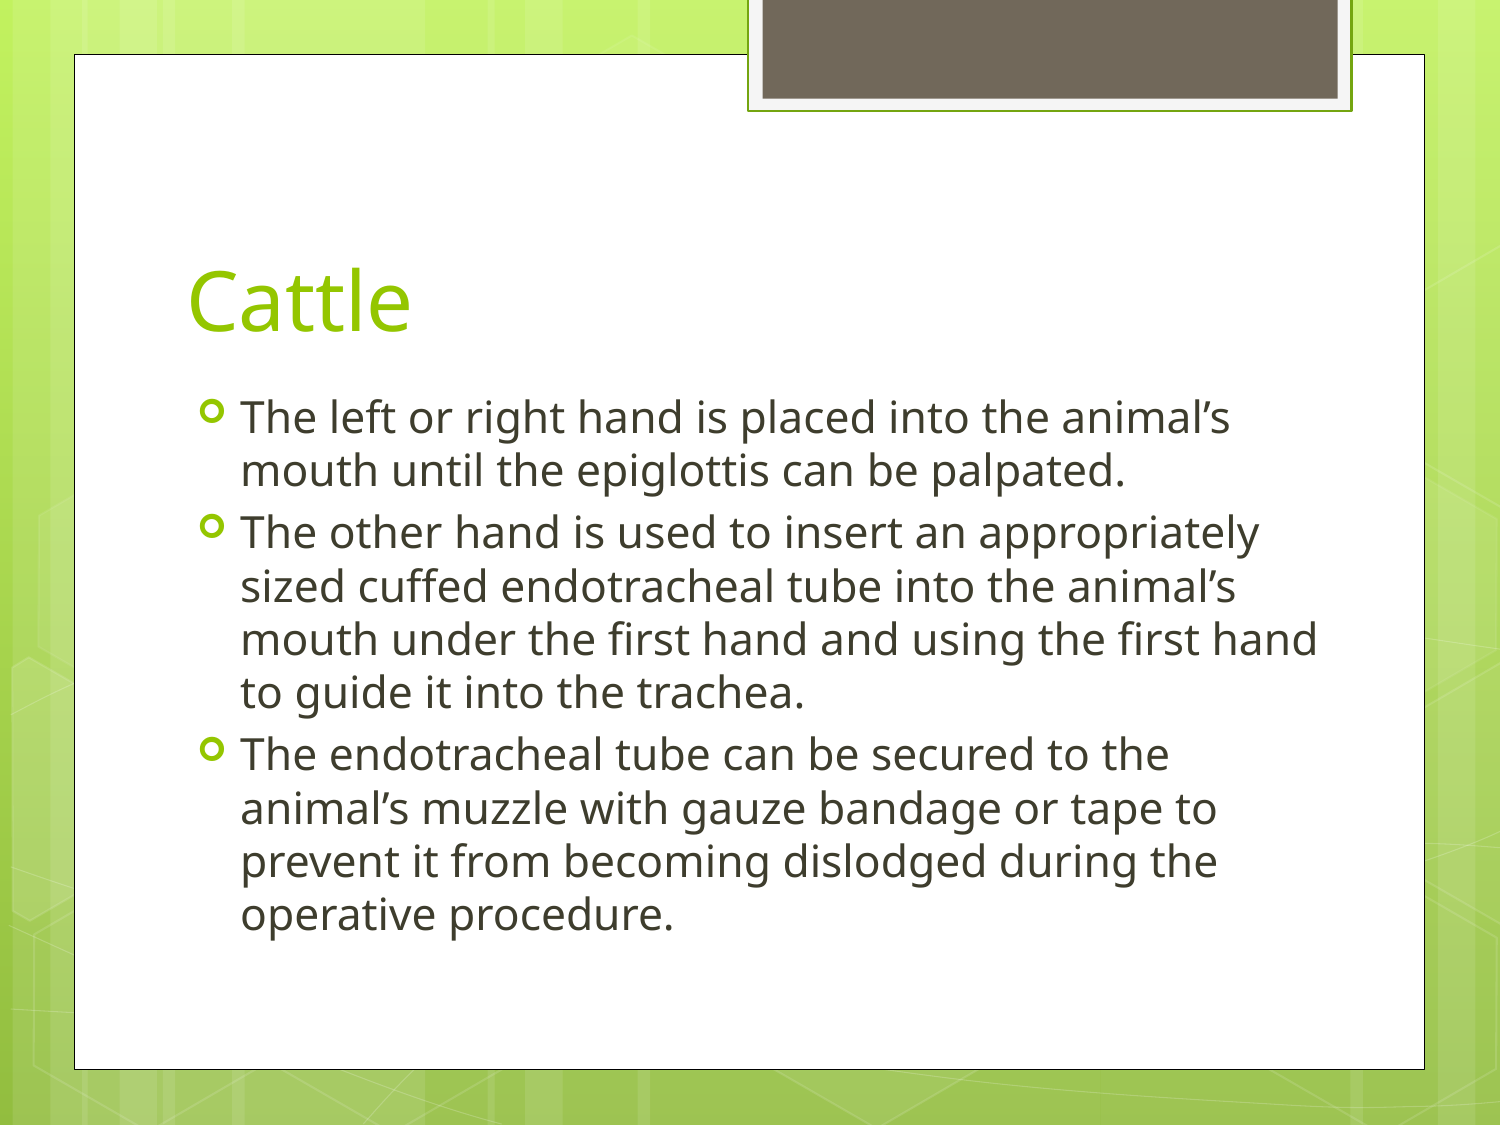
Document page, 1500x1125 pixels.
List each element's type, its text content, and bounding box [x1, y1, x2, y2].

title Cattle [171, 168, 1324, 357]
list The left or right hand is placed into the animal’s mouth until the epiglottis can be palpated. The other hand is used to insert an appropriately sized cuffed endotracheal tube into the animal’s mouth under the first hand and using the first hand to guide it into the trachea. The endotracheal tube can be secured to the animal’s muzzle with gauze bandage or tape to prevent it from becoming dislodged during the operative procedure. [171, 381, 1350, 957]
